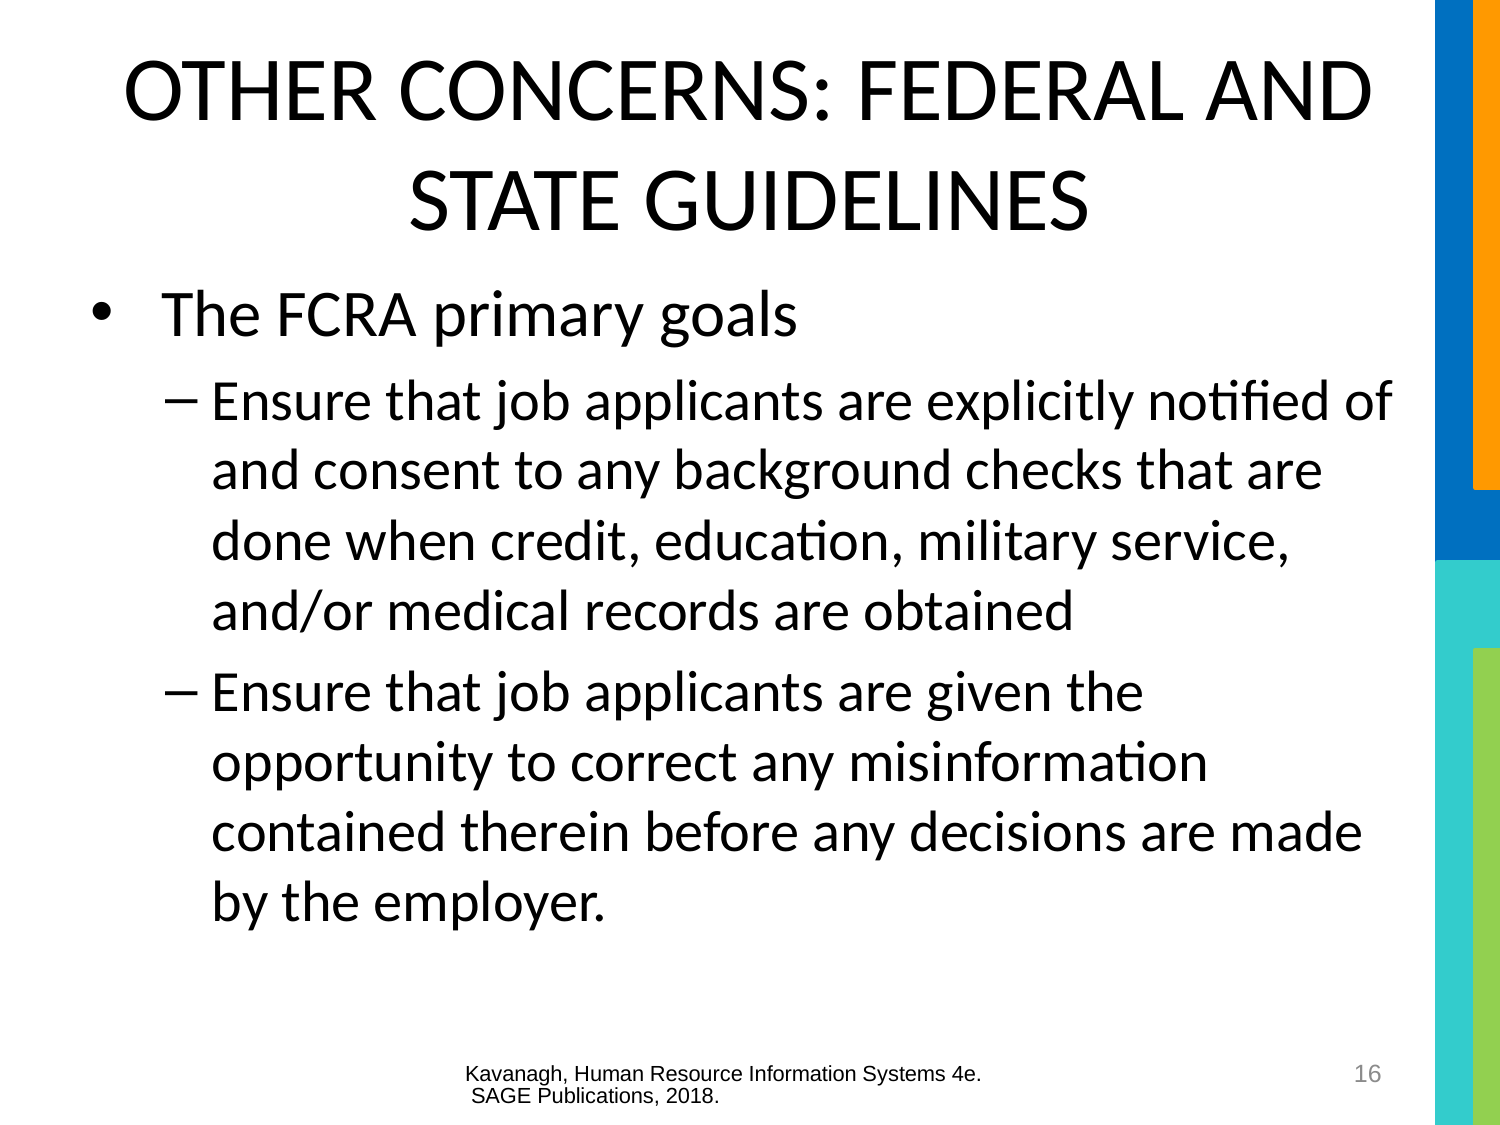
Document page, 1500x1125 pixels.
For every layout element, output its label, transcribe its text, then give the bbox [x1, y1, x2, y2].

slide_number 16 [1059, 1042, 1397, 1103]
footer Kavanagh, Human Resource Information Systems 4e. SAGE Publications, 2018. [450, 1042, 1004, 1103]
list The FCRA primary goals Ensure that job applicants are explicitly notified of and consent to any background checks that are done when credit, education, military service, and/or medical records are obtained Ensure that job applicants are given the opportunity to correct any misinformation contained therein before any decisions are made by the employer. [75, 262, 1425, 1005]
title OTHER CONCERNS: FEDERAL AND STATE GUIDELINES [75, 45, 1425, 233]
